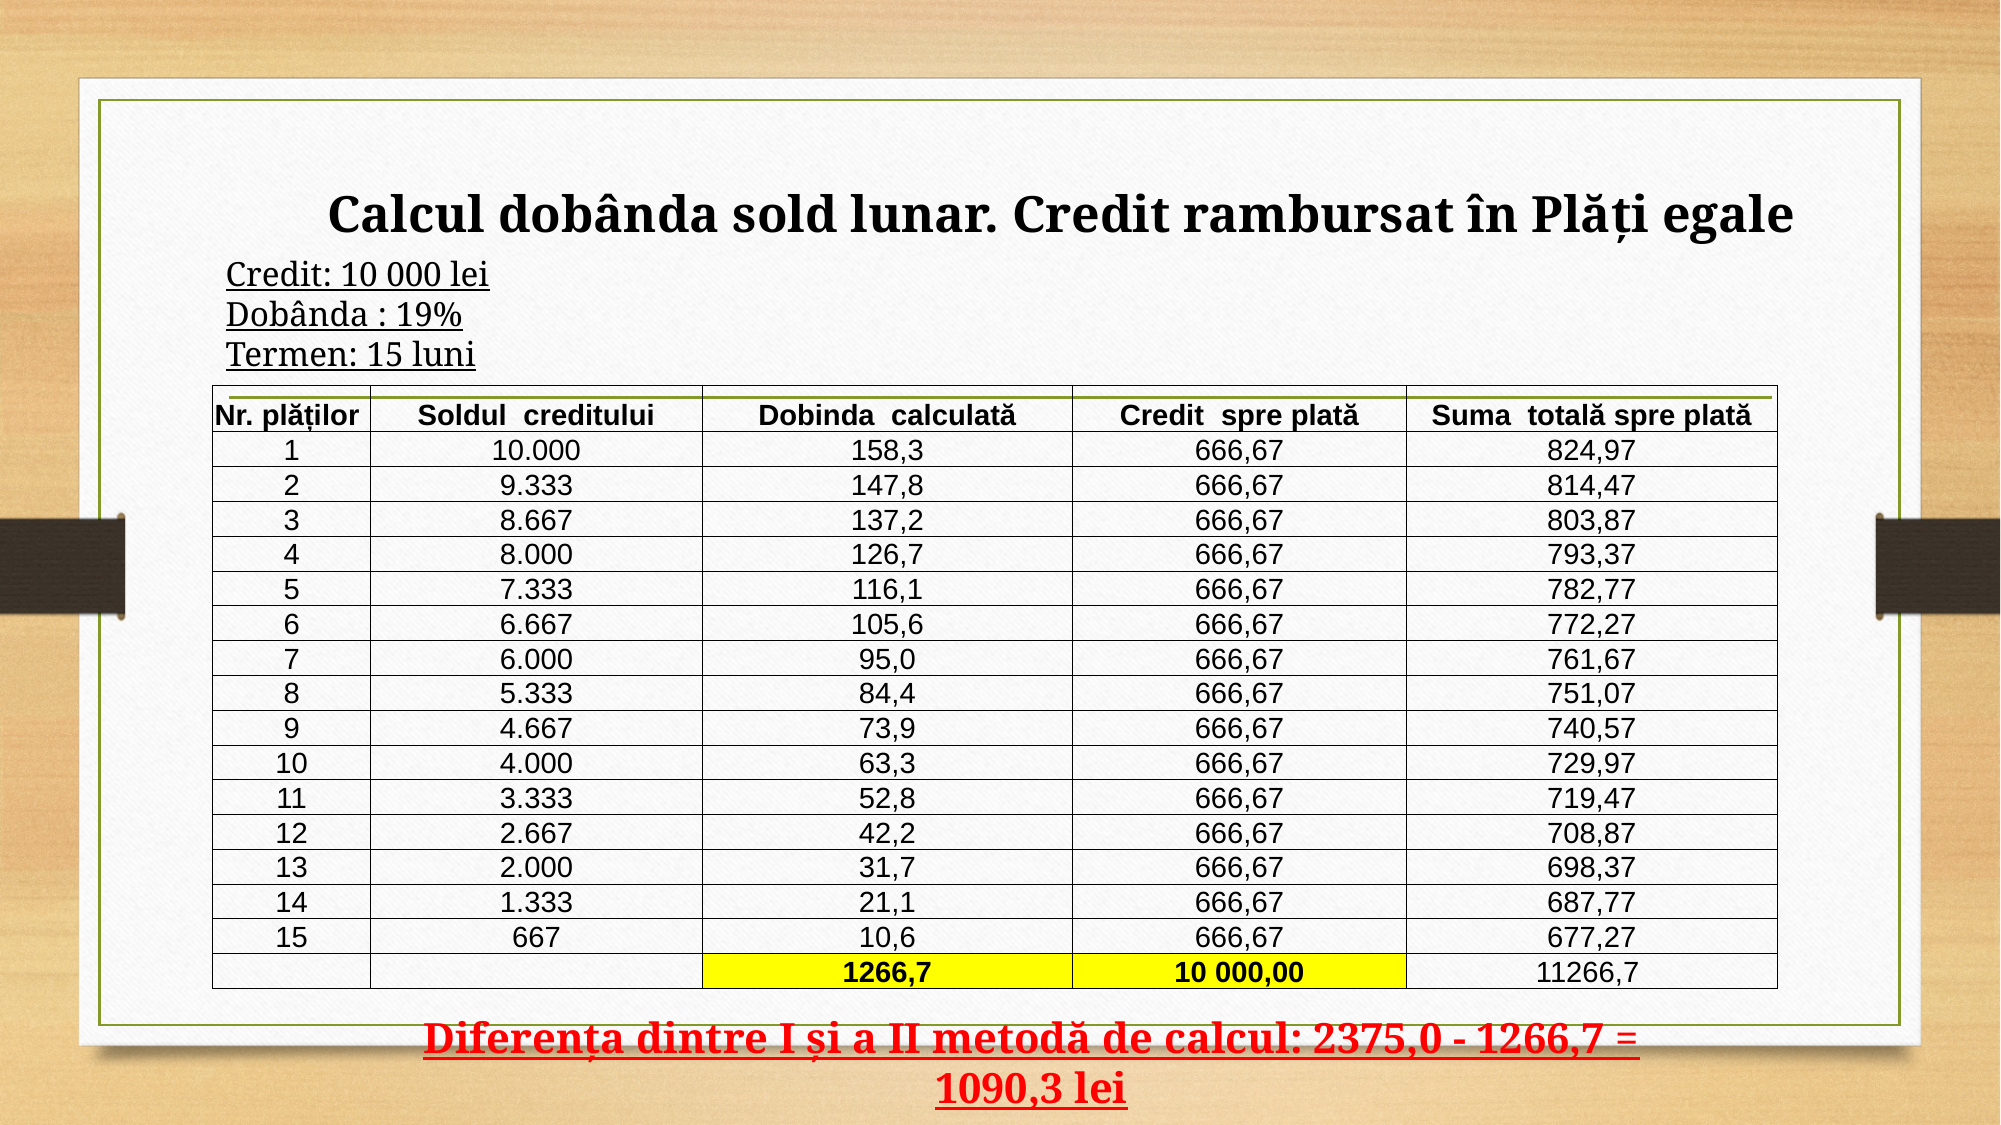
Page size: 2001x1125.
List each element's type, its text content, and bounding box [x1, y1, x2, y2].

table_cell 793,37 [1407, 537, 1777, 571]
table_header Suma totală spre plată [1407, 386, 1777, 431]
table_cell 666,67 [1073, 850, 1406, 884]
text_box Calcul dobânda sold lunar. Credit rambursat în Plăţi egale [202, 175, 1920, 251]
table_cell 12 [213, 815, 370, 849]
table_cell 7.333 [371, 572, 702, 605]
table_cell 751,07 [1407, 676, 1777, 710]
picture [0, 0, 2001, 1125]
table_cell 698,37 [1407, 850, 1777, 884]
table_cell 666,67 [1073, 572, 1406, 605]
table_cell 10.000 [371, 432, 702, 466]
table_cell 137,2 [703, 502, 1072, 536]
table_cell 666,67 [1073, 711, 1406, 745]
table_cell 761,67 [1407, 641, 1777, 675]
table_cell 666,67 [1073, 746, 1406, 779]
table_cell 42,2 [703, 815, 1072, 849]
table_cell 666,67 [1073, 467, 1406, 501]
table_cell 2 [213, 467, 370, 501]
table_cell 73,9 [703, 711, 1072, 745]
table_cell 9.333 [371, 467, 702, 501]
table_cell 666,67 [1073, 502, 1406, 536]
table_header Soldul creditului [371, 386, 702, 431]
table_cell 729,97 [1407, 746, 1777, 779]
table_cell 126,7 [703, 537, 1072, 571]
table_cell 6.000 [371, 641, 702, 675]
table_cell 7 [213, 641, 370, 675]
table_cell 6 [213, 606, 370, 640]
table_cell 803,87 [1407, 502, 1777, 536]
table_cell 116,1 [703, 572, 1072, 605]
table_cell 6.667 [371, 606, 702, 640]
table_cell 13 [213, 850, 370, 884]
table_cell 666,67 [1073, 780, 1406, 814]
table_cell 666,67 [1073, 432, 1406, 466]
table_cell 719,47 [1407, 780, 1777, 814]
table_cell 687,77 [1407, 885, 1777, 918]
table_cell 824,97 [1407, 432, 1777, 466]
table_cell 4.667 [371, 711, 702, 745]
table_cell 5.333 [371, 676, 702, 710]
table_cell 8.000 [371, 537, 702, 571]
table_cell 666,67 [1073, 537, 1406, 571]
table_cell 5 [213, 572, 370, 605]
table_cell 3.333 [371, 780, 702, 814]
table_cell 10 000,00 [1073, 954, 1406, 988]
table_cell 63,3 [703, 746, 1072, 779]
table_cell 666,67 [1073, 919, 1406, 953]
table_cell 708,87 [1407, 815, 1777, 849]
table_cell 4.000 [371, 746, 702, 779]
table_header Nr. plăților [213, 386, 370, 431]
table_cell 15 [213, 919, 370, 953]
slide_number Diferența dintre I și a II metodă de calcul: 2375,0 - 1266,7 = 1090,3 lei [369, 1023, 1693, 1102]
table_cell 772,27 [1407, 606, 1777, 640]
table_cell 667 [371, 919, 702, 953]
table_cell 666,67 [1073, 641, 1406, 675]
table_cell 8 [213, 676, 370, 710]
text_box Credit: 10 000 lei Dobânda : 19% Termen: 15 luni [210, 245, 573, 381]
table_header Dobinda calculată [703, 386, 1072, 431]
table_cell 2.667 [371, 815, 702, 849]
table_cell 666,67 [1073, 885, 1406, 918]
table_header Credit spre plată [1073, 386, 1406, 431]
table_cell 10,6 [703, 919, 1072, 953]
table_cell 10 [213, 746, 370, 779]
table_cell 31,7 [703, 850, 1072, 884]
table_cell 84,4 [703, 676, 1072, 710]
table_cell 8.667 [371, 502, 702, 536]
table_cell 3 [213, 502, 370, 536]
table_cell 11266,7 [1407, 954, 1777, 988]
table_cell 95,0 [703, 641, 1072, 675]
table_cell 11 [213, 780, 370, 814]
table_cell 21,1 [703, 885, 1072, 918]
table_cell 666,67 [1073, 606, 1406, 640]
table_cell 52,8 [703, 780, 1072, 814]
table_cell 1266,7 [703, 954, 1072, 988]
table_cell 147,8 [703, 467, 1072, 501]
table_cell 666,67 [1073, 815, 1406, 849]
table_cell 9 [213, 711, 370, 745]
table_cell 740,57 [1407, 711, 1777, 745]
table_cell 158,3 [703, 432, 1072, 466]
table_cell 14 [213, 885, 370, 918]
table_cell 814,47 [1407, 467, 1777, 501]
table_cell 1 [213, 432, 370, 466]
table_cell 2.000 [371, 850, 702, 884]
table_cell 666,67 [1073, 676, 1406, 710]
table_cell 1.333 [371, 885, 702, 918]
table_cell 4 [213, 537, 370, 571]
table_cell [213, 954, 370, 988]
table_cell 677,27 [1407, 919, 1777, 953]
table_cell 105,6 [703, 606, 1072, 640]
table_cell [371, 954, 702, 988]
table_cell 782,77 [1407, 572, 1777, 605]
